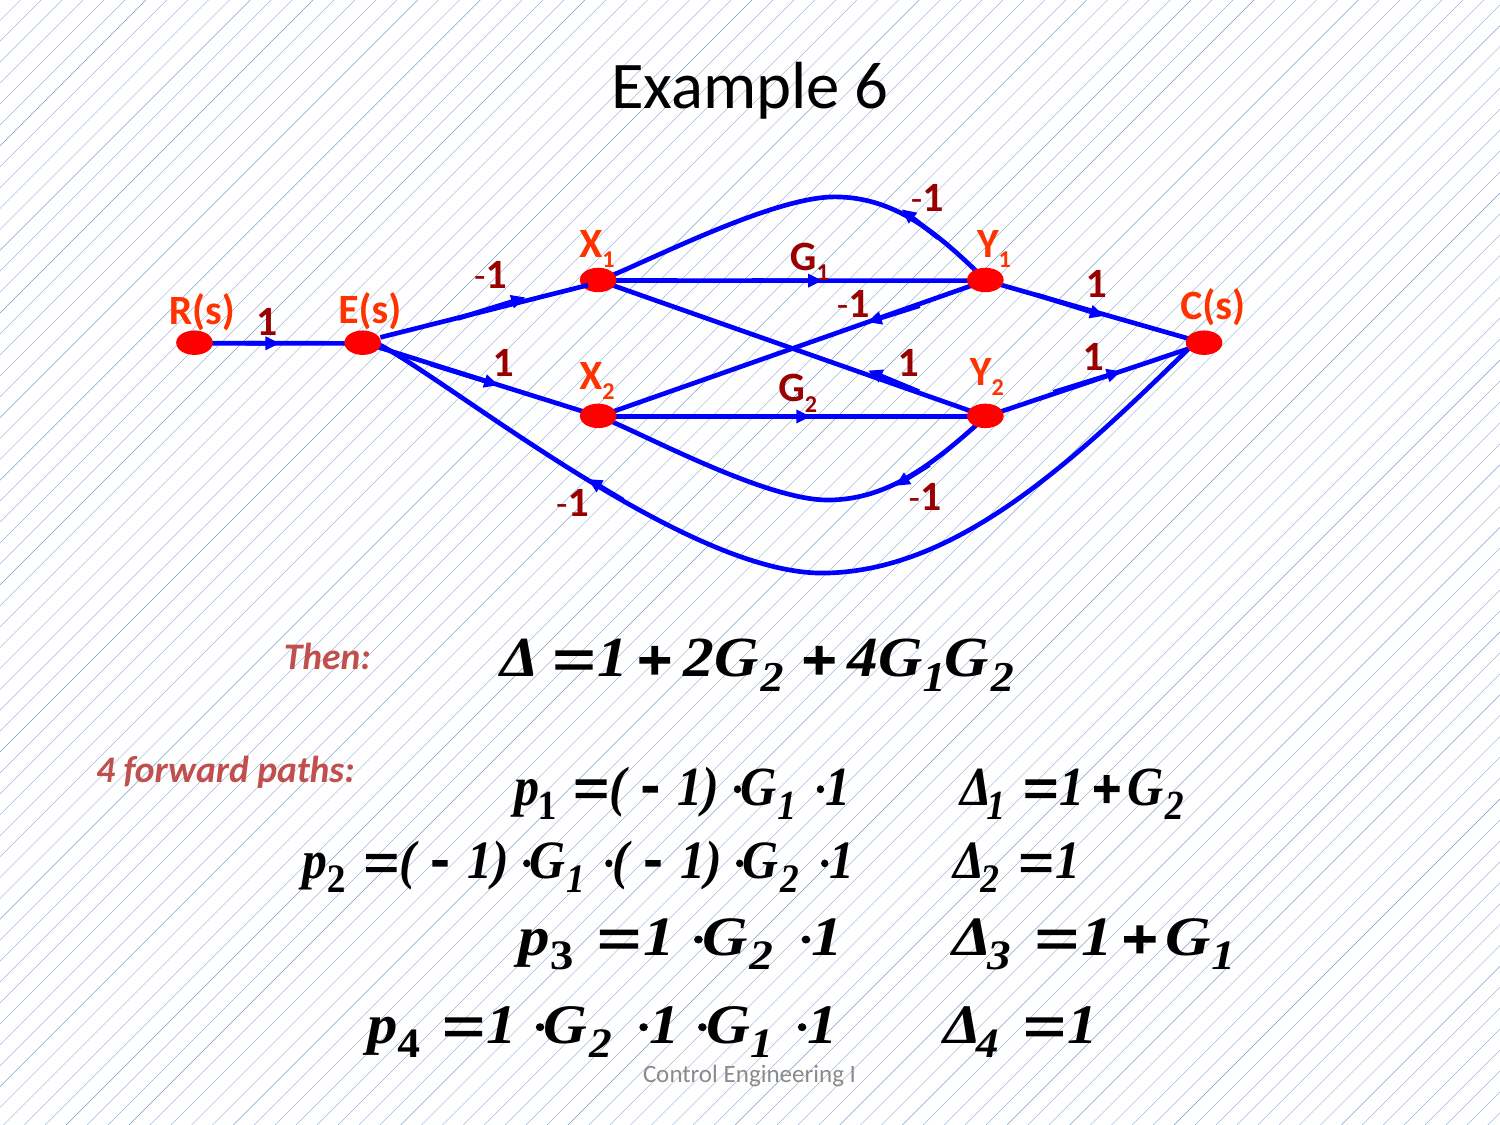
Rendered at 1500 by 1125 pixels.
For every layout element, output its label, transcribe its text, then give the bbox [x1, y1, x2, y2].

title Example 6 [112, 19, 1388, 145]
list [50, 200, 1450, 1125]
text_box Then: [269, 624, 386, 685]
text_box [499, 749, 1195, 829]
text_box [499, 899, 1247, 984]
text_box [149, 162, 1266, 576]
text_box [349, 987, 1109, 1067]
footer Control Engineering I [512, 1075, 988, 1103]
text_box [487, 619, 1026, 701]
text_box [287, 824, 1090, 902]
text_box 4 forward paths: [81, 737, 379, 798]
